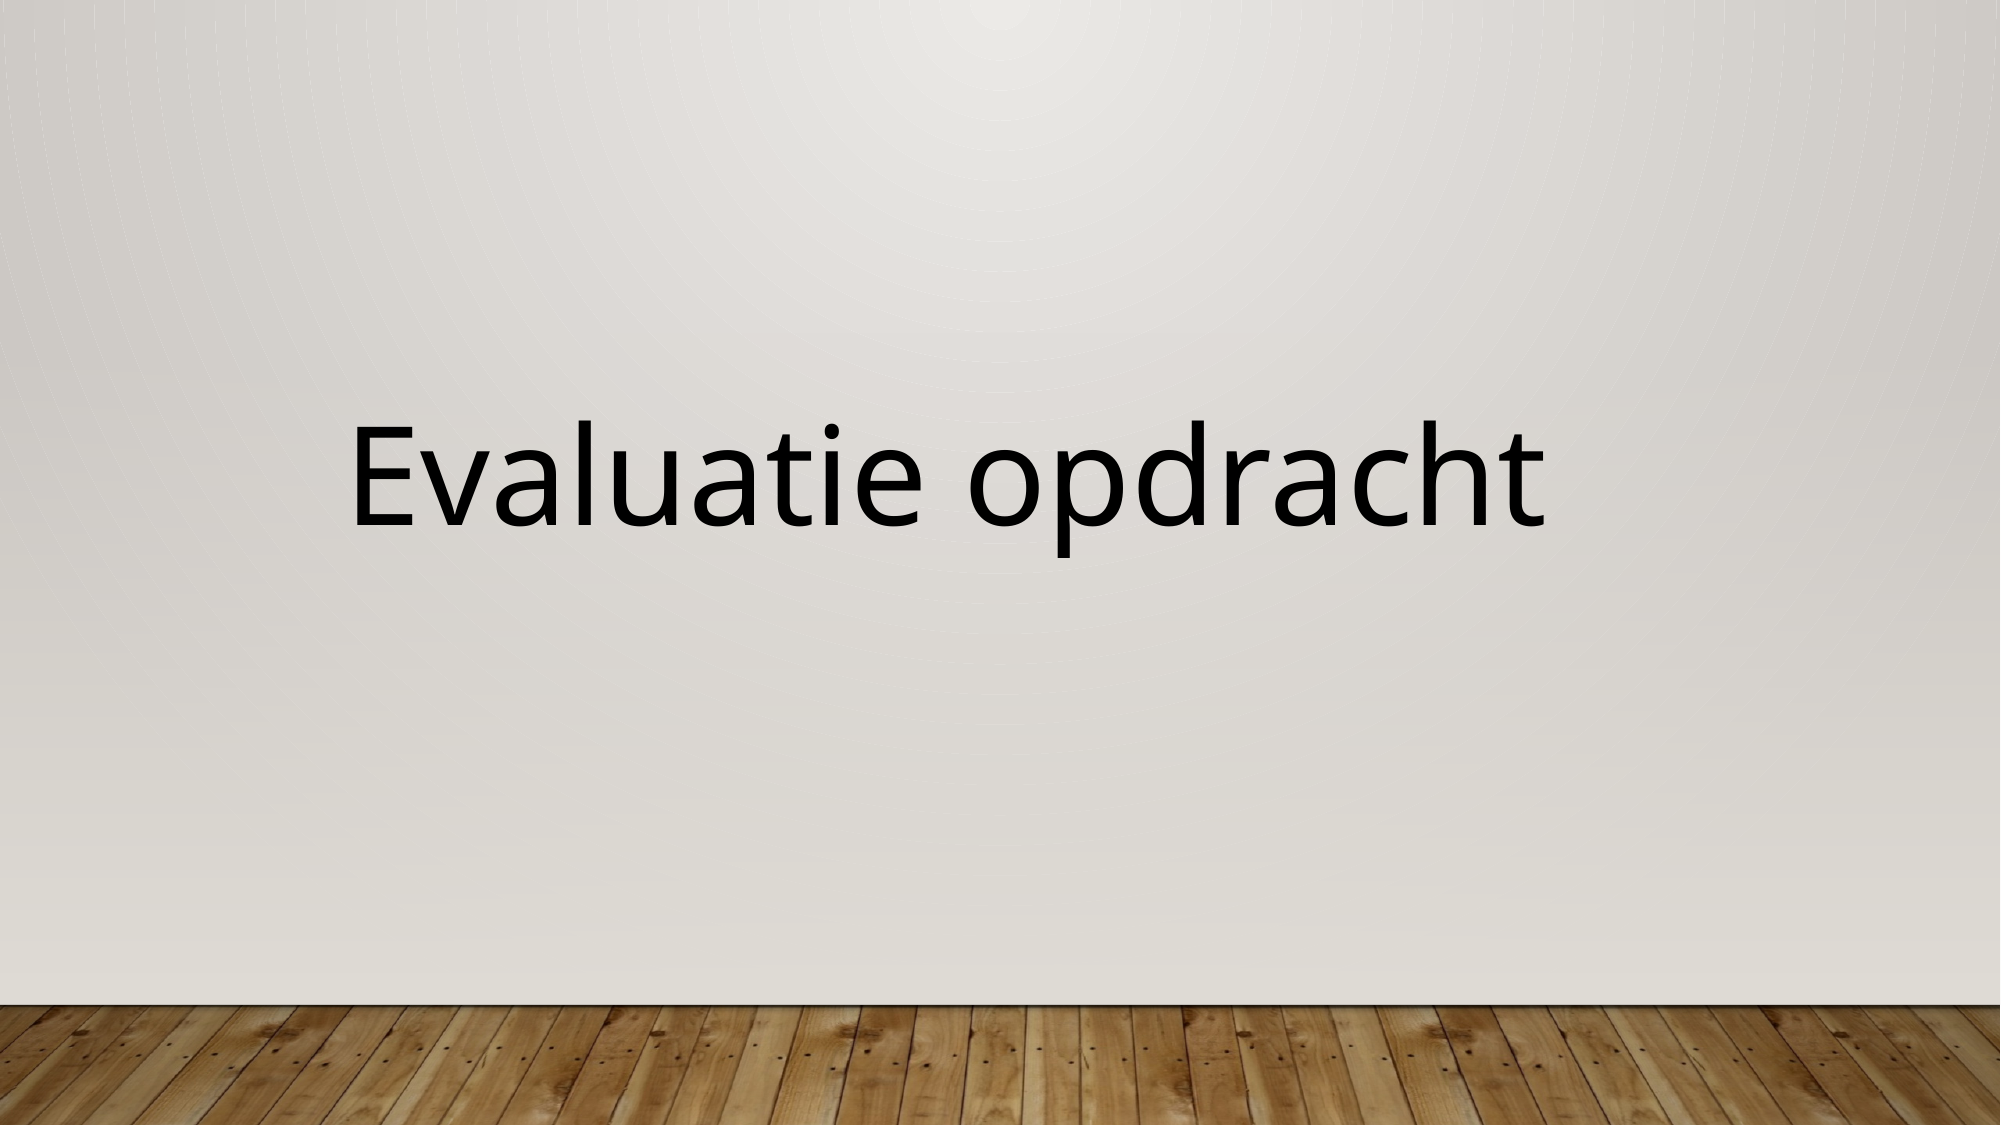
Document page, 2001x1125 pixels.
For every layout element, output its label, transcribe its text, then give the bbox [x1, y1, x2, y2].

text_box Evaluatie opdracht [329, 380, 1564, 561]
picture [0, 1005, 2000, 1125]
